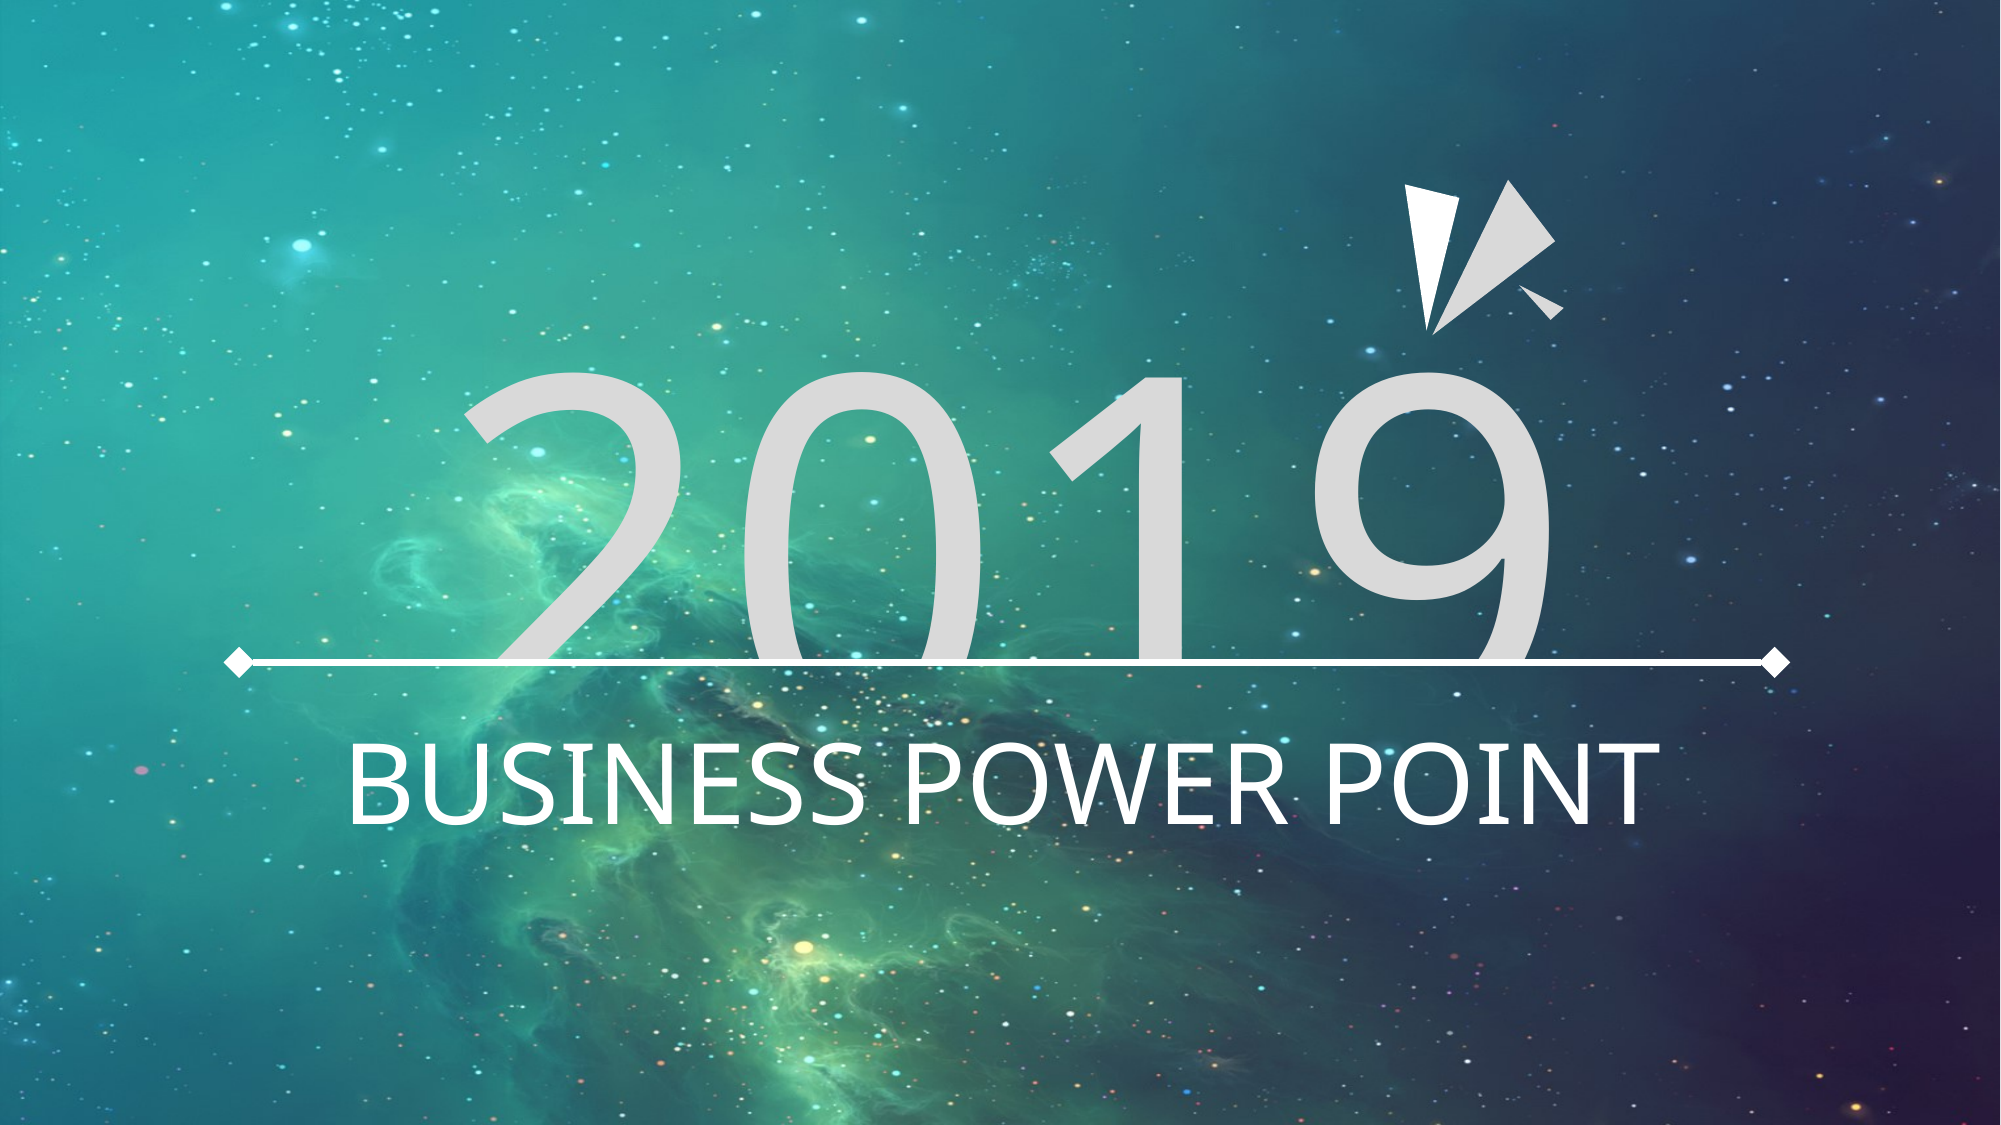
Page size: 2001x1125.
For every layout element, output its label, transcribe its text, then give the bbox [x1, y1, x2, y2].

text_box [268, 663, 1742, 869]
text_box 2019 [217, 228, 1794, 841]
text_box BUSINESS POWER POINT [327, 704, 1728, 854]
text_box [228, 652, 1785, 673]
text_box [1387, 189, 1551, 326]
picture [0, 0, 2001, 1125]
